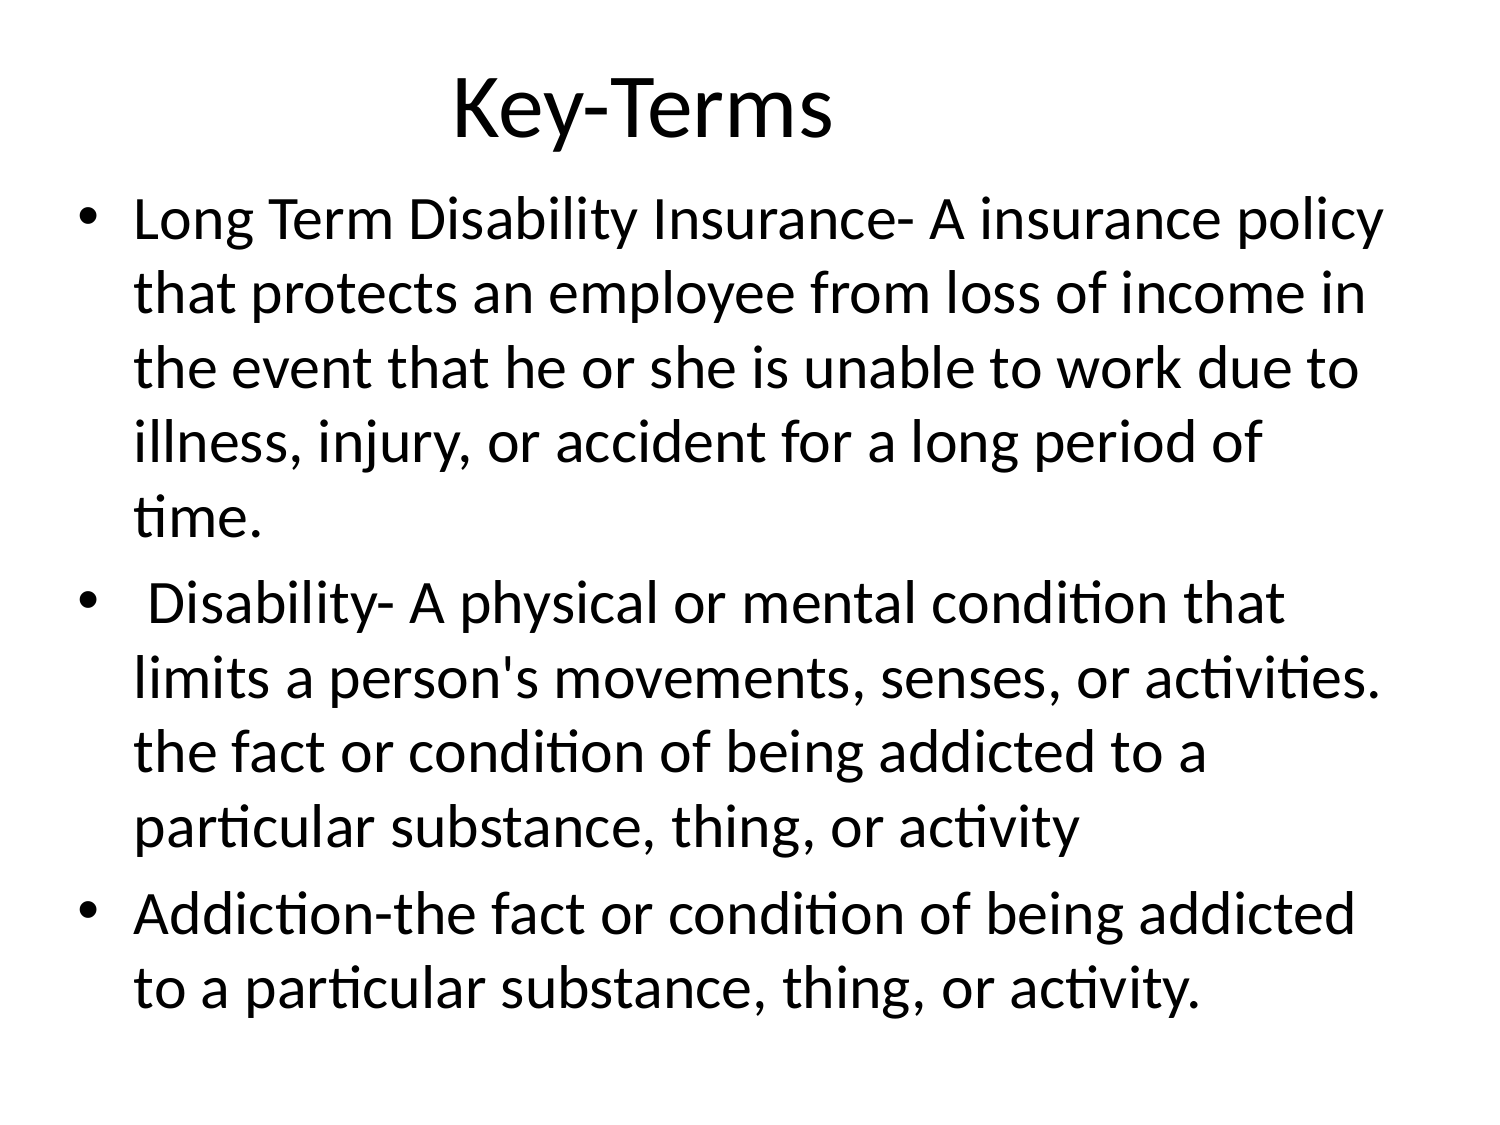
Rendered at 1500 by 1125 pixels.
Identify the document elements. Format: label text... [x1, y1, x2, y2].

list Long Term Disability Insurance- A insurance policy that protects an employee from loss of income in the event that he or she is unable to work due to illness, injury, or accident for a long period of time. Disability- A physical or mental condition that limits a person's movements, senses, or activities. the fact or condition of being addicted to a particular substance, thing, or activity Addiction-the fact or condition of being addicted to a particular substance, thing, or activity. [62, 170, 1413, 1121]
text_box Key-Terms [437, 38, 1075, 164]
